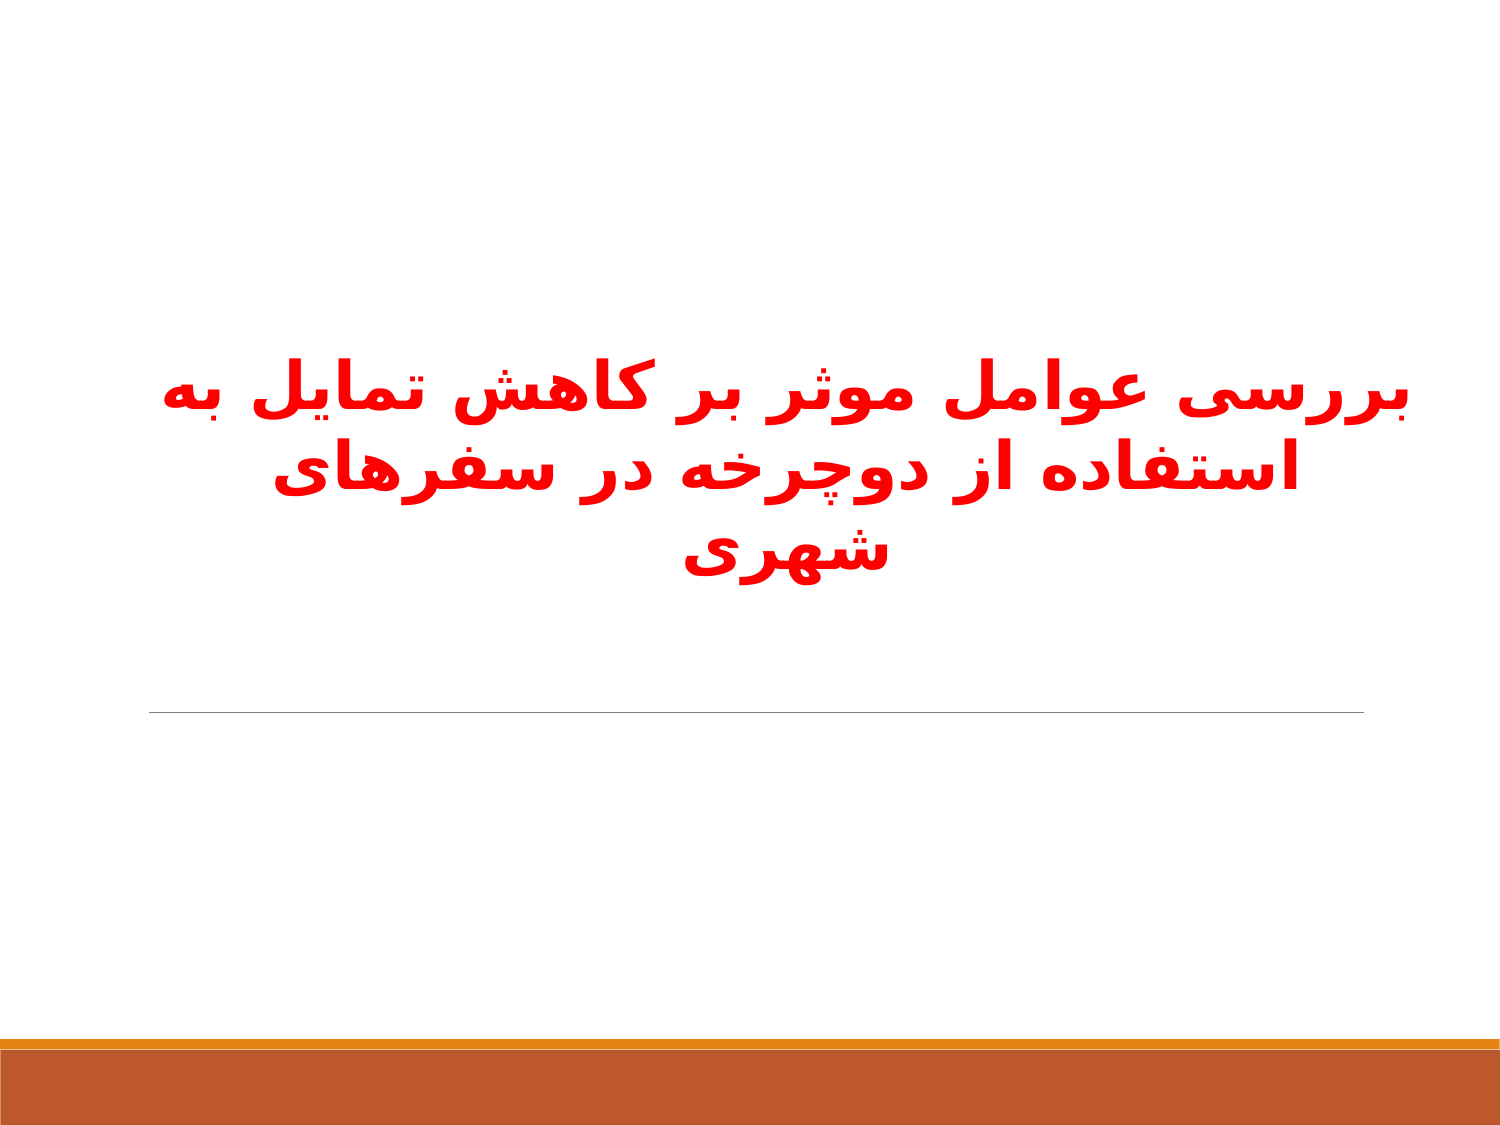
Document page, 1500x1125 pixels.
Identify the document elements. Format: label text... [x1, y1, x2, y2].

text_box بررسی عوامل موثر بر کاهش تمایل به استفاده از دوچرخه در سفرهای شهری [139, 320, 1436, 591]
